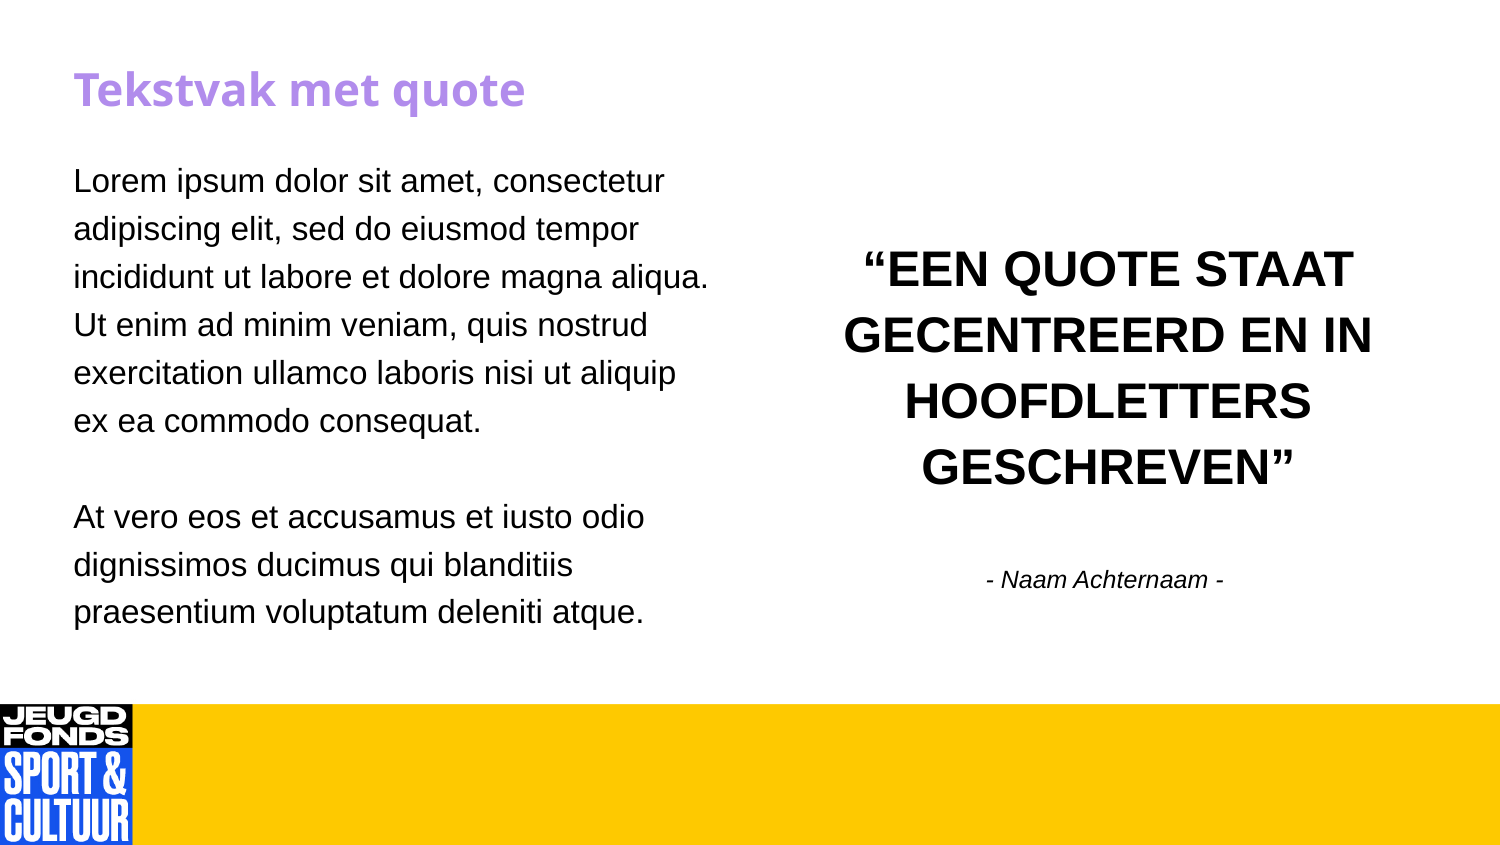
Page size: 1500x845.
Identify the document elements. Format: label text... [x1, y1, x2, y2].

picture [0, 0, 1500, 845]
list Lorem ipsum dolor sit amet, consectetur adipiscing elit, sed do eiusmod tempor incididunt ut labore et dolore magna aliqua. Ut enim ad minim veniam, quis nostrud exercitation ullamco laboris nisi ut aliquip ex ea commodo consequat. At vero eos et accusamus et iusto odio dignissimos ducimus qui blanditiis praesentium voluptatum deleniti atque. [73, 151, 722, 646]
text_box “EEN QUOTE STAAT GECENTREERD EN IN HOOFDLETTERS GESCHREVEN” - Naam Achternaam - [784, 151, 1433, 674]
text_box Tekstvak met quote [73, 60, 1433, 119]
